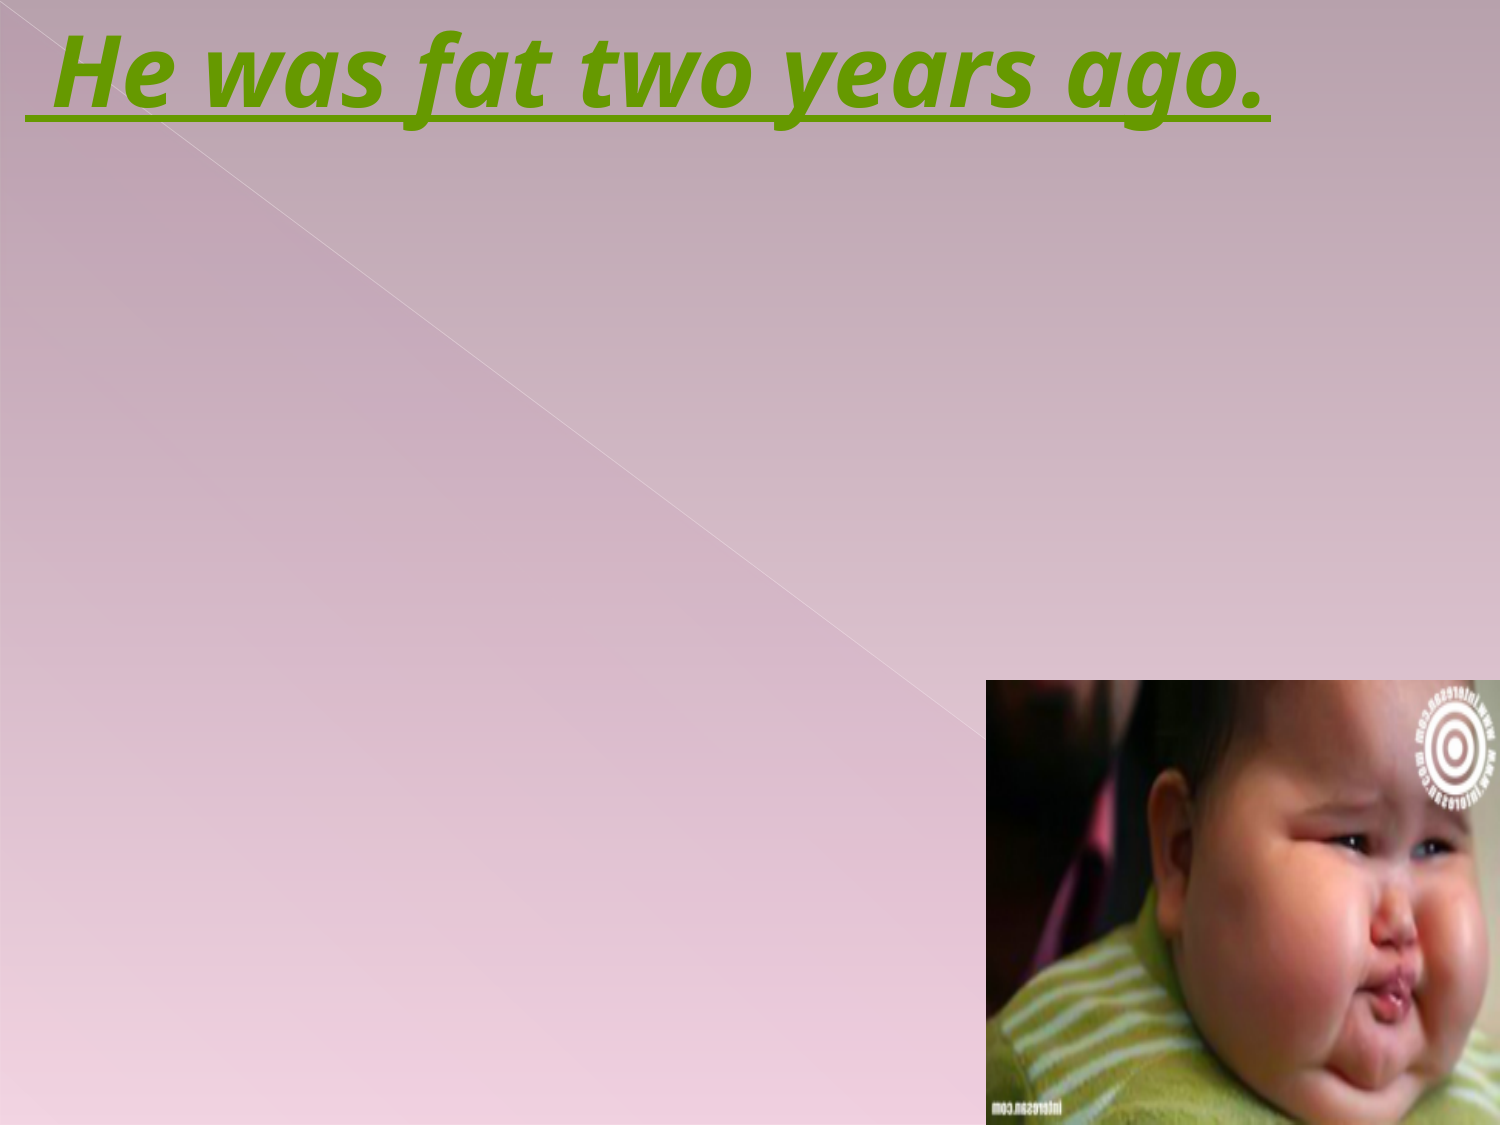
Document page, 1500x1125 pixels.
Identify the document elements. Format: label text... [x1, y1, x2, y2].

list He was fat two years ago. [0, 0, 1500, 1125]
picture [985, 680, 1500, 1125]
